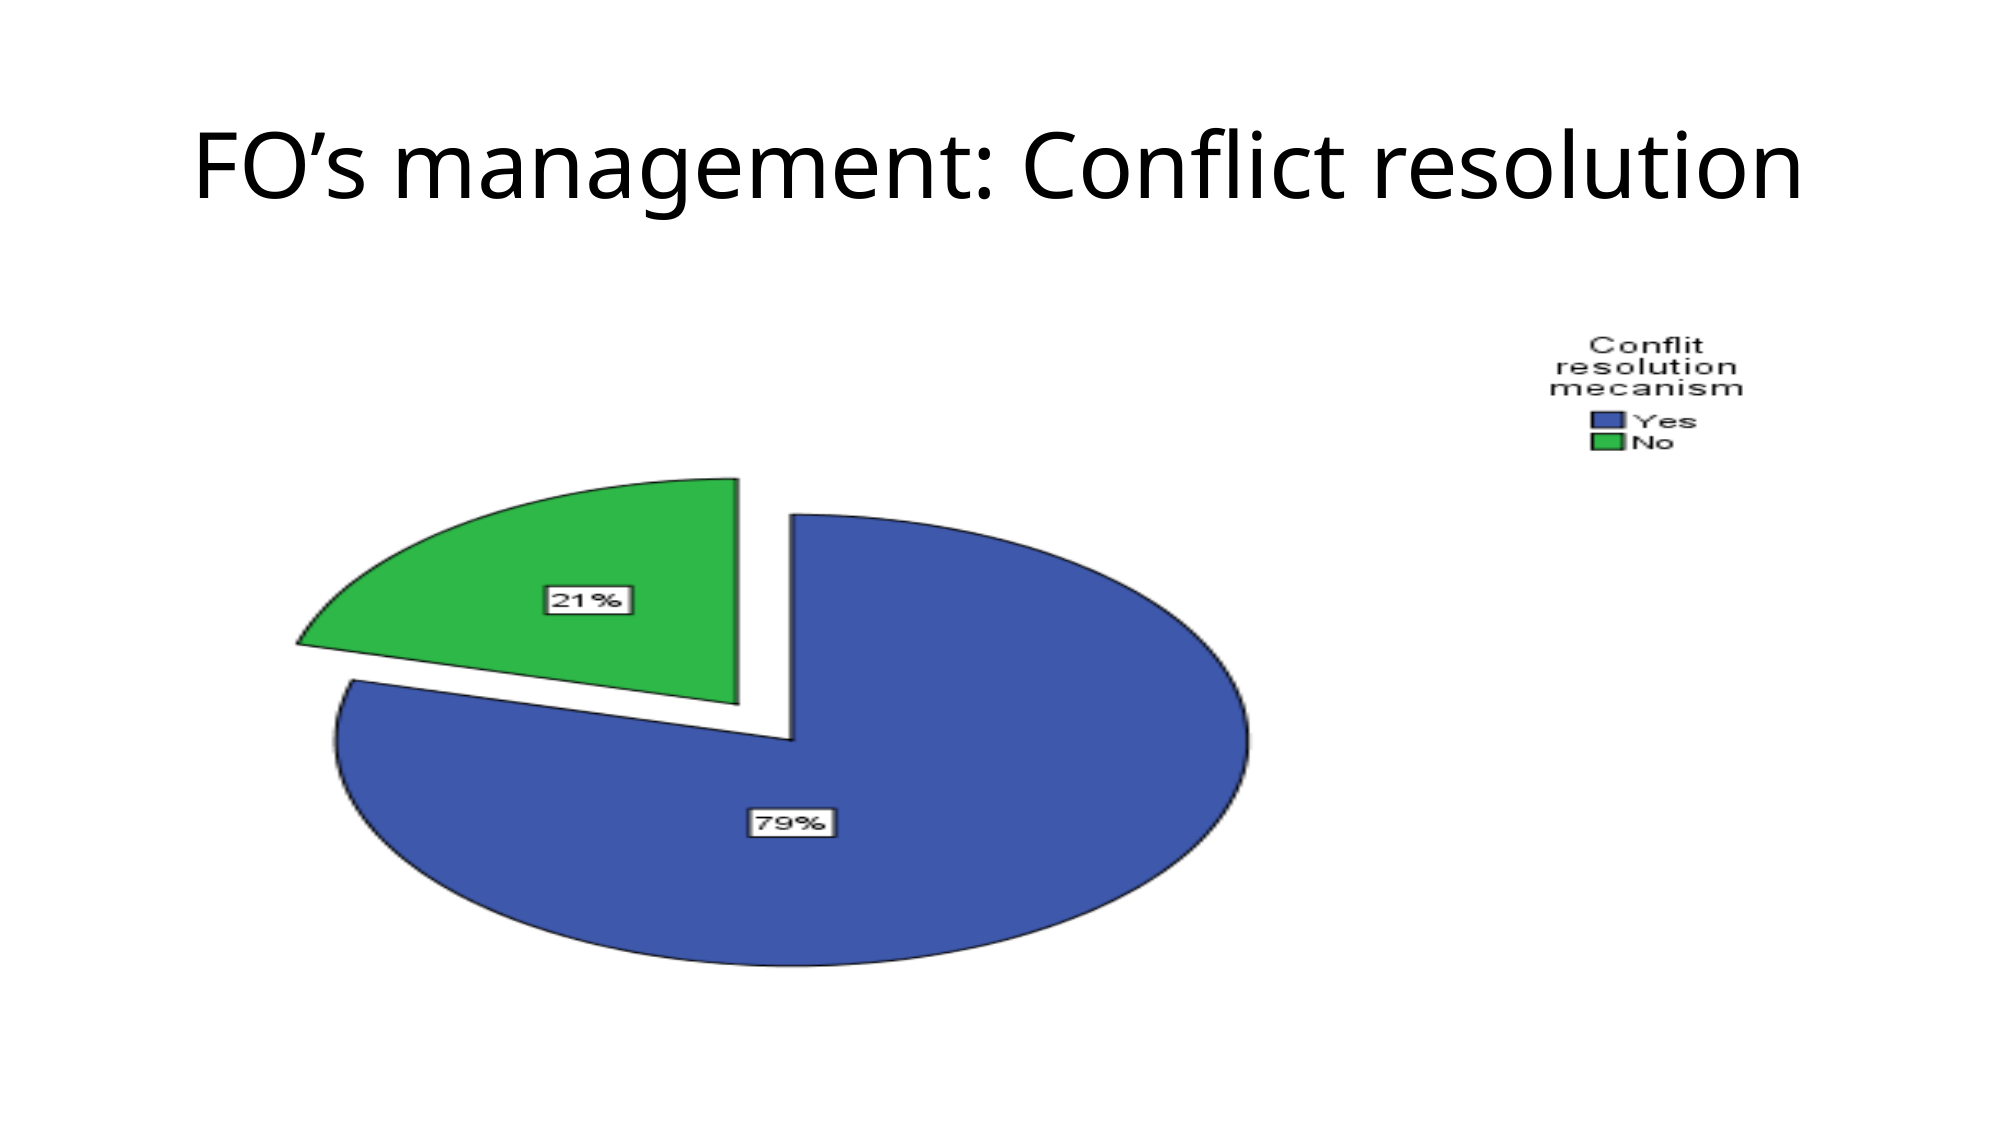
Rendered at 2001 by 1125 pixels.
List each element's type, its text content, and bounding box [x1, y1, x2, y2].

title FO’s management: Conflict resolution [137, 59, 1863, 278]
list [278, 316, 1769, 972]
